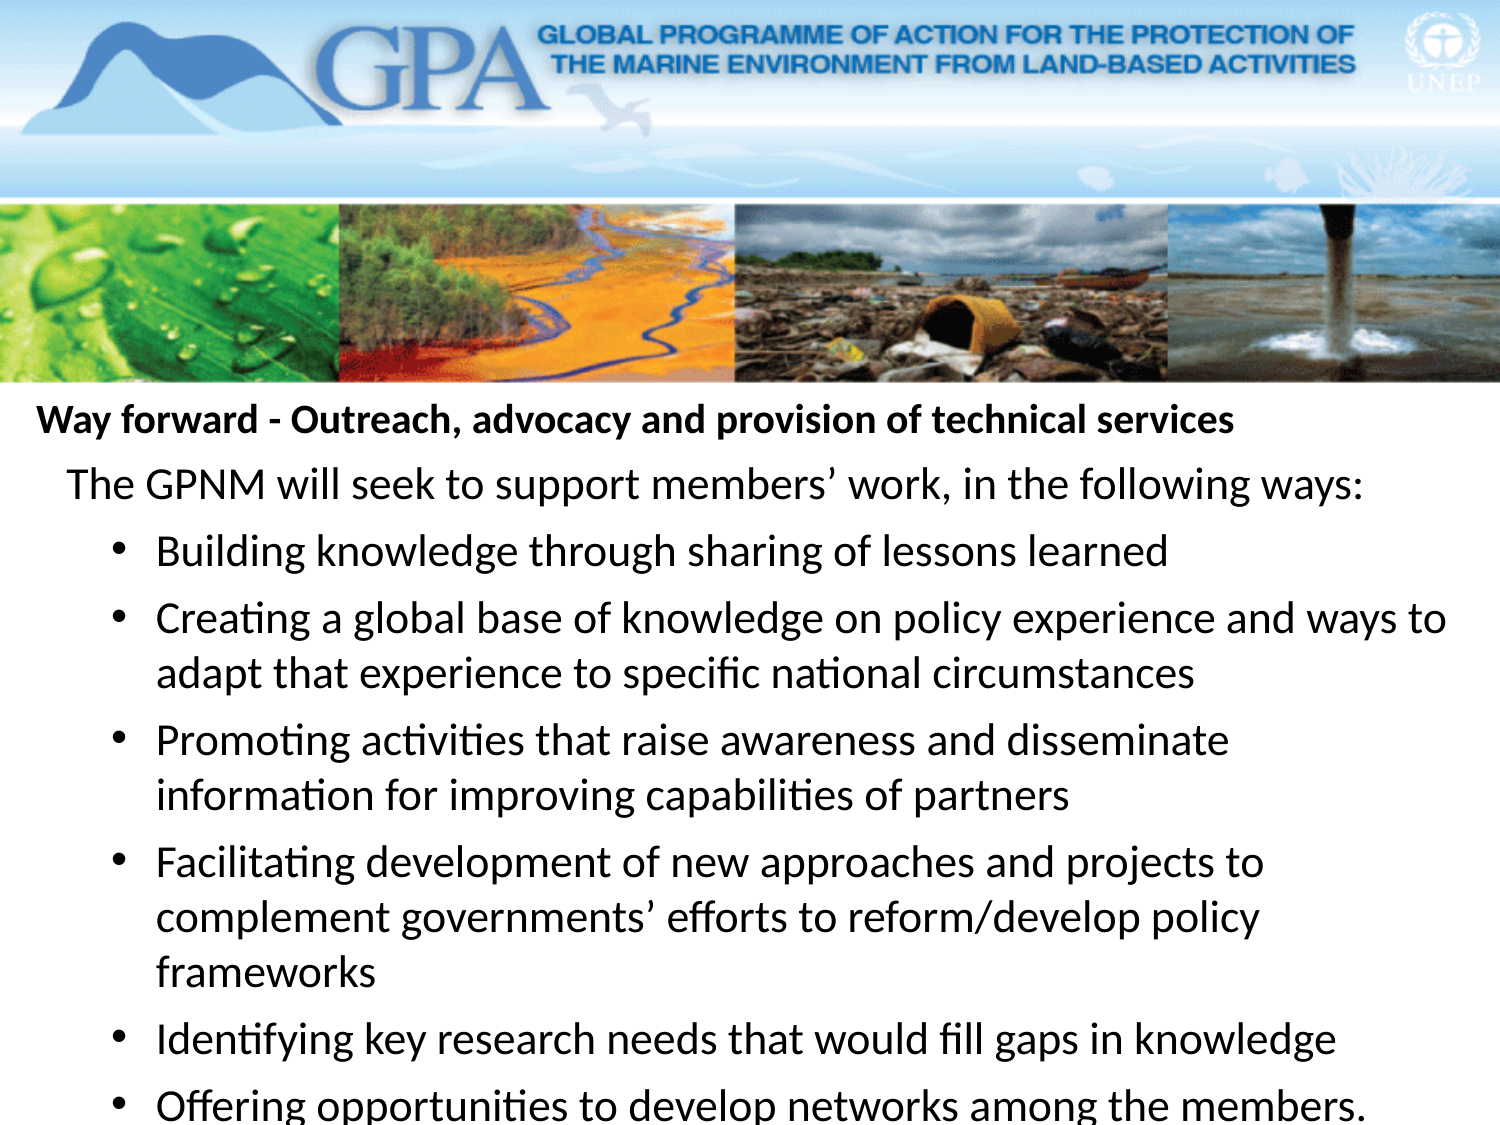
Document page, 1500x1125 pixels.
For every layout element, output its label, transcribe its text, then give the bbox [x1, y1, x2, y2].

text_box Way forward - Outreach, advocacy and provision of technical services The GPNM will seek to support members’ work, in the following ways: Building knowledge through sharing of lessons learned Creating a global base of knowledge on policy experience and ways to adapt that experience to specific national circumstances Promoting activities that raise awareness and disseminate information for improving capabilities of partners Facilitating development of new approaches and projects to complement governments’ efforts to reform/develop policy frameworks Identifying key research needs that would fill gaps in knowledge Offering opportunities to develop networks among the members. [21, 396, 1471, 1072]
picture [0, 0, 1500, 388]
